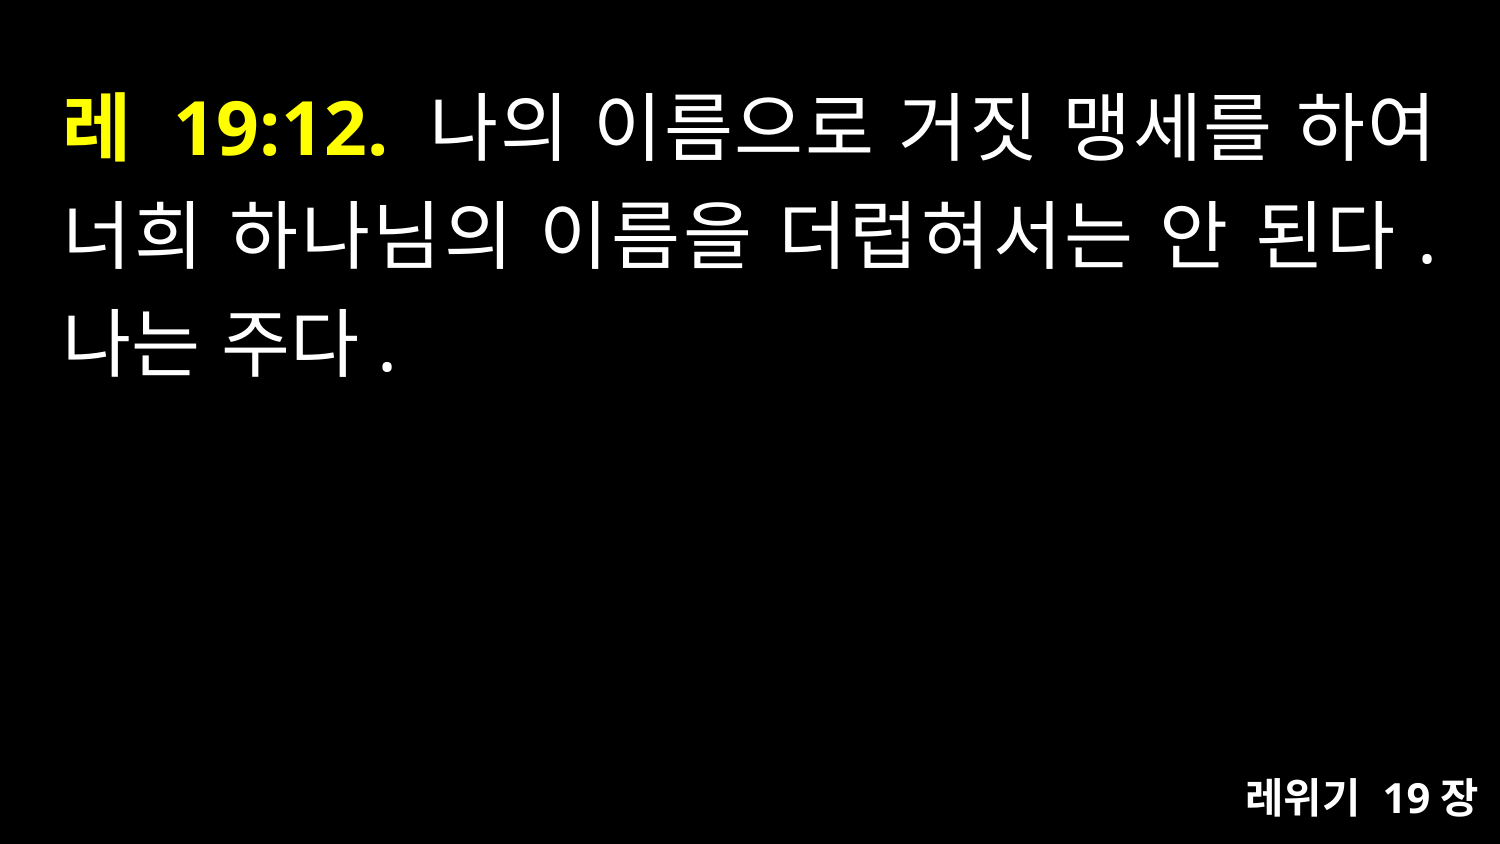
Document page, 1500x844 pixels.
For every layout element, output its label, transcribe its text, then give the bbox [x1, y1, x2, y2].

subtitle 레위기 19장 [916, 770, 1500, 844]
title 레 19:12. 나의 이름으로 거짓 맹세를 하여 너희 하나님의 이름을 더럽혀서는 안 된다. 나는 주다. [0, 0, 1500, 844]
